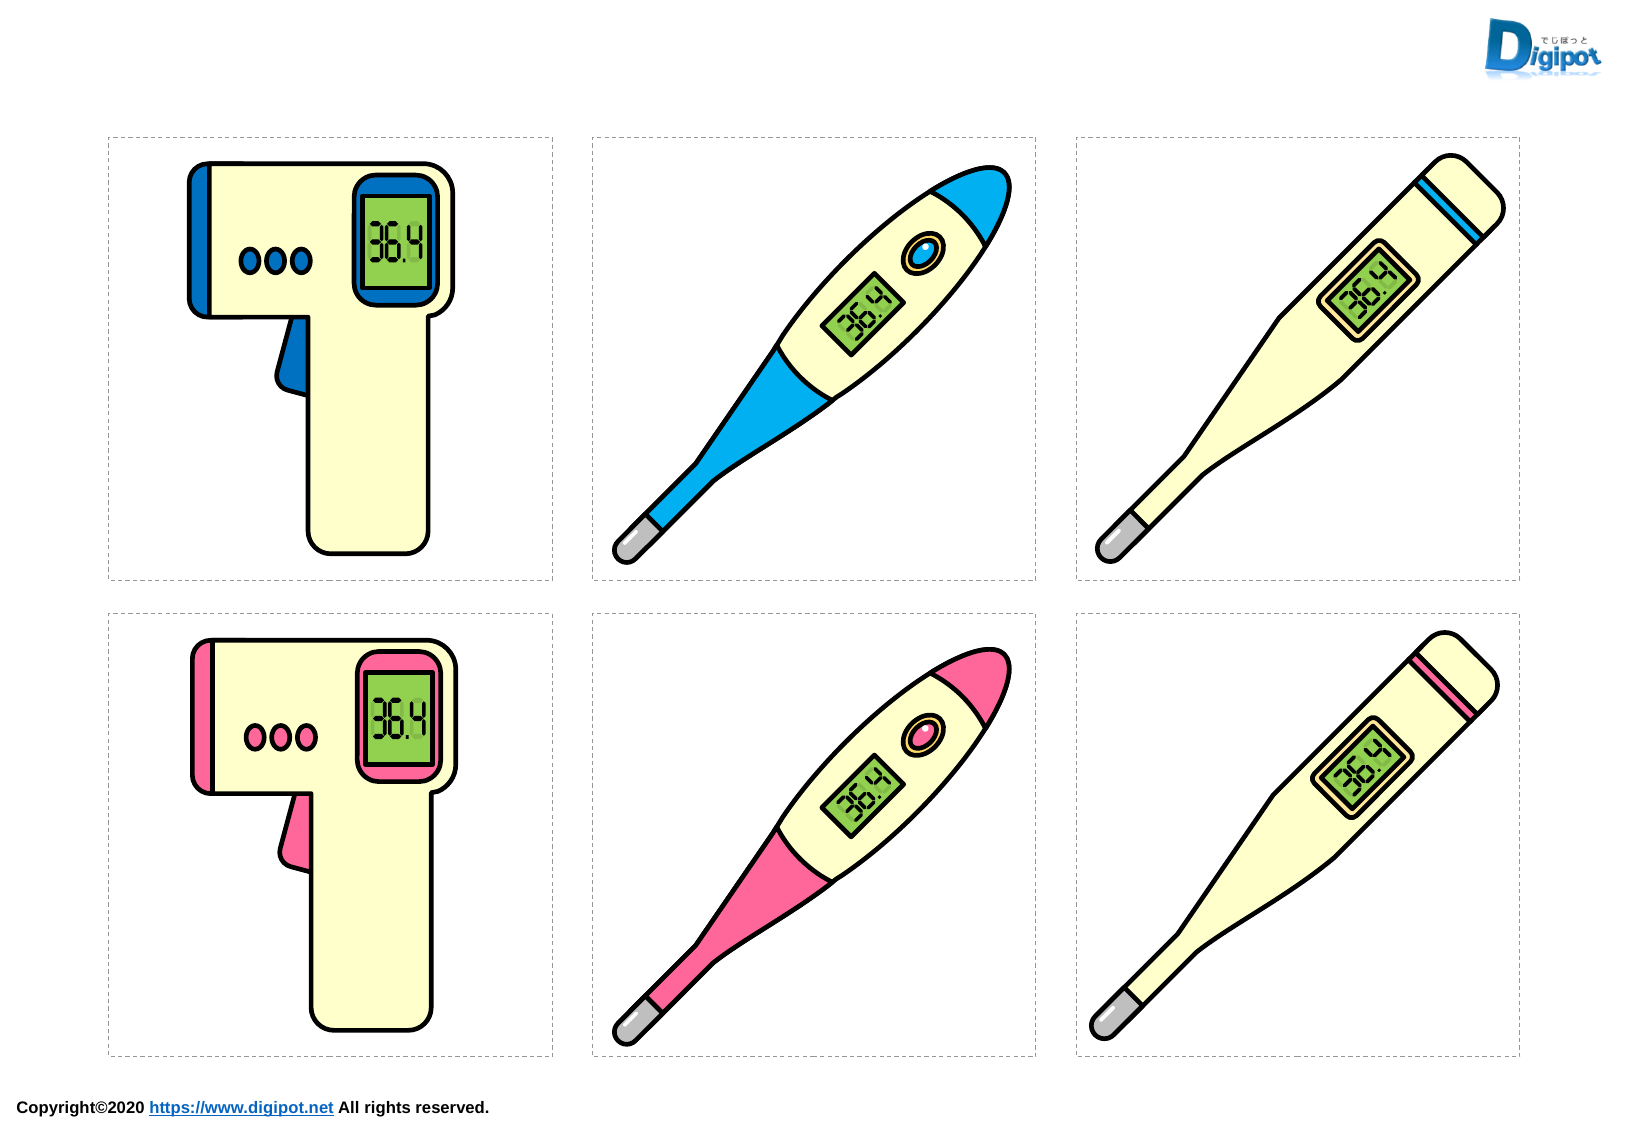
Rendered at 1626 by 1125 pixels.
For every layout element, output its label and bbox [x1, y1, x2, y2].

text_box [537, 315, 1085, 416]
text_box [192, 640, 456, 1031]
text_box [537, 797, 1085, 898]
text_box [189, 163, 453, 554]
picture [1485, 18, 1602, 82]
text_box [1016, 800, 1555, 889]
text_box [1022, 323, 1561, 412]
